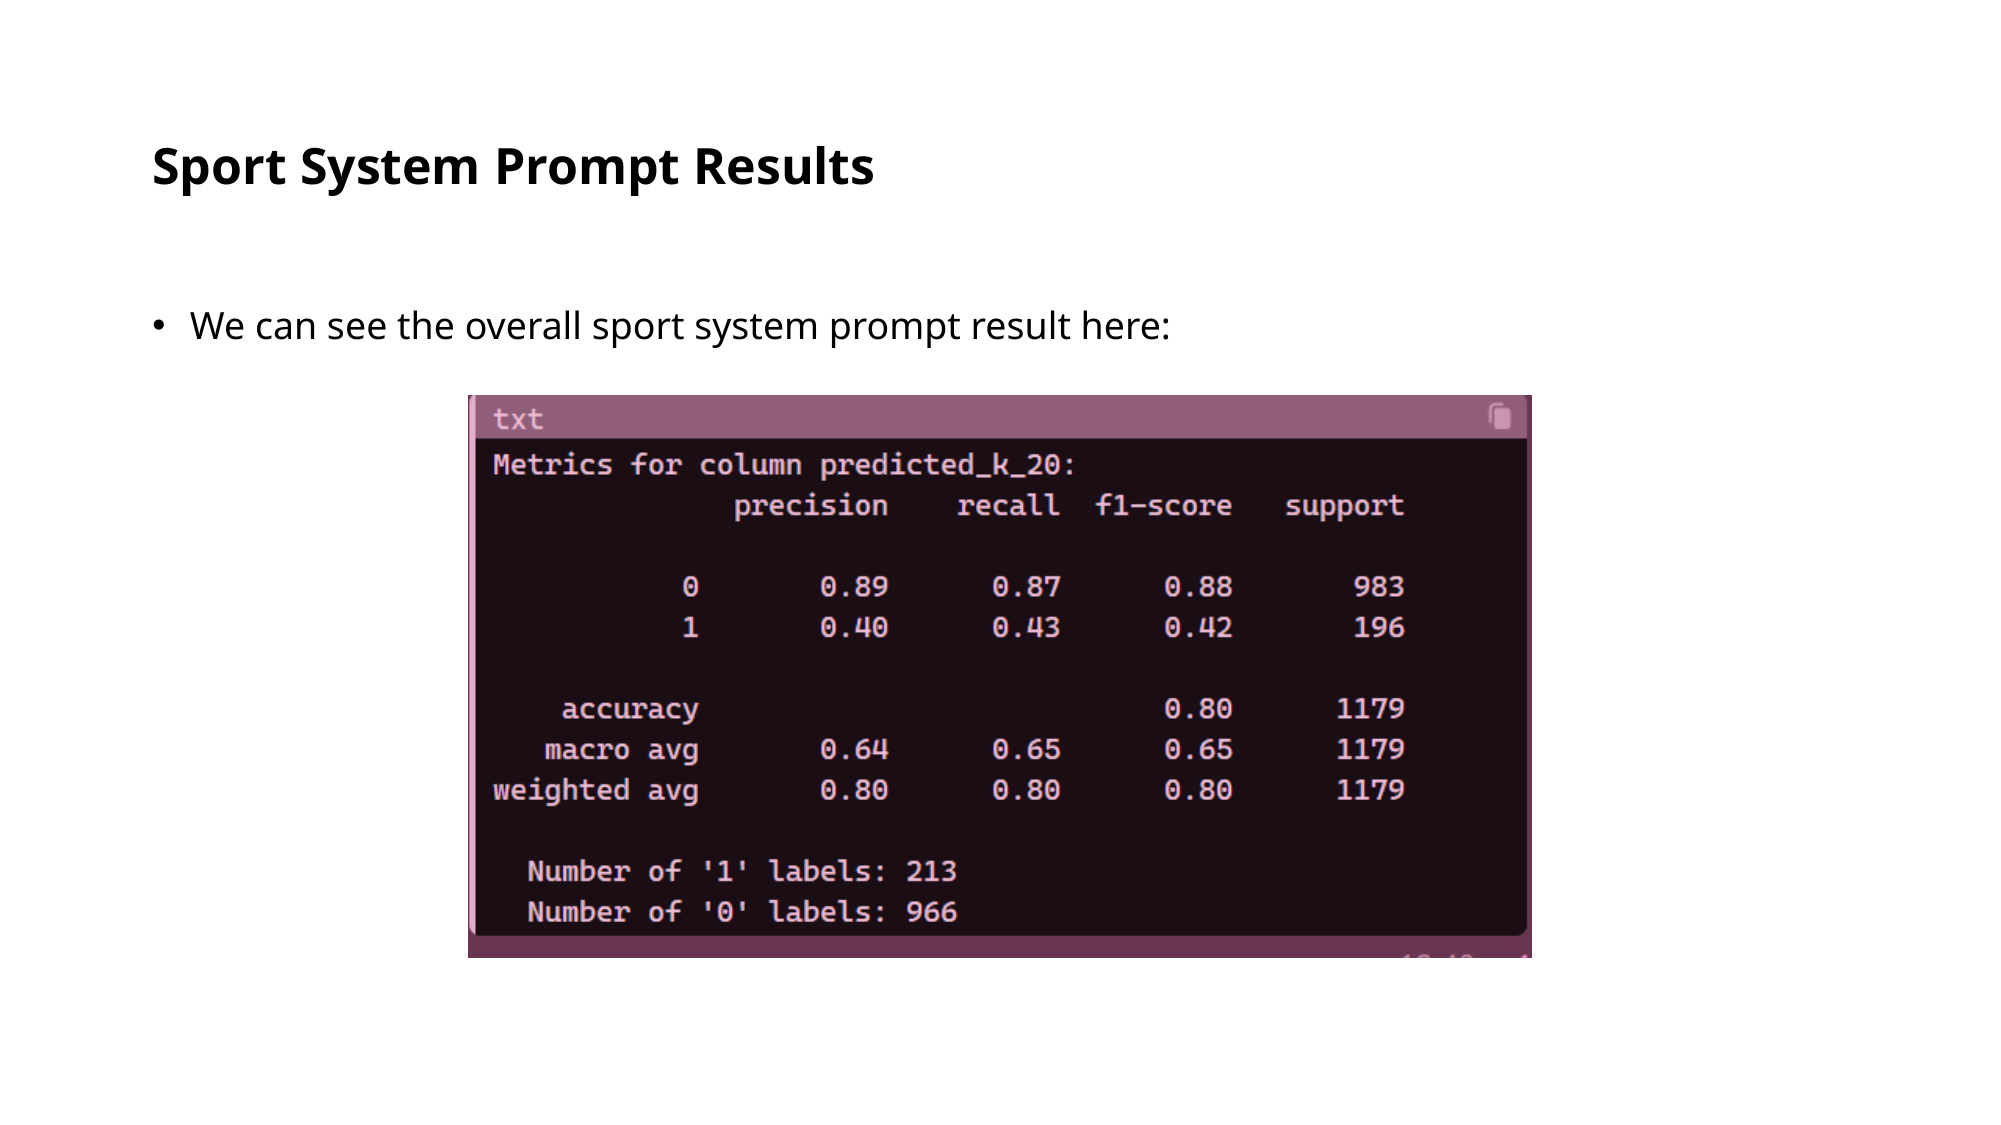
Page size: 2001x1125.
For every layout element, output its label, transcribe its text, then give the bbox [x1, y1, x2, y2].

list We can see the overall sport system prompt result here: [137, 299, 1863, 1014]
picture [468, 394, 1532, 959]
title Sport System Prompt Results [137, 59, 1863, 278]
